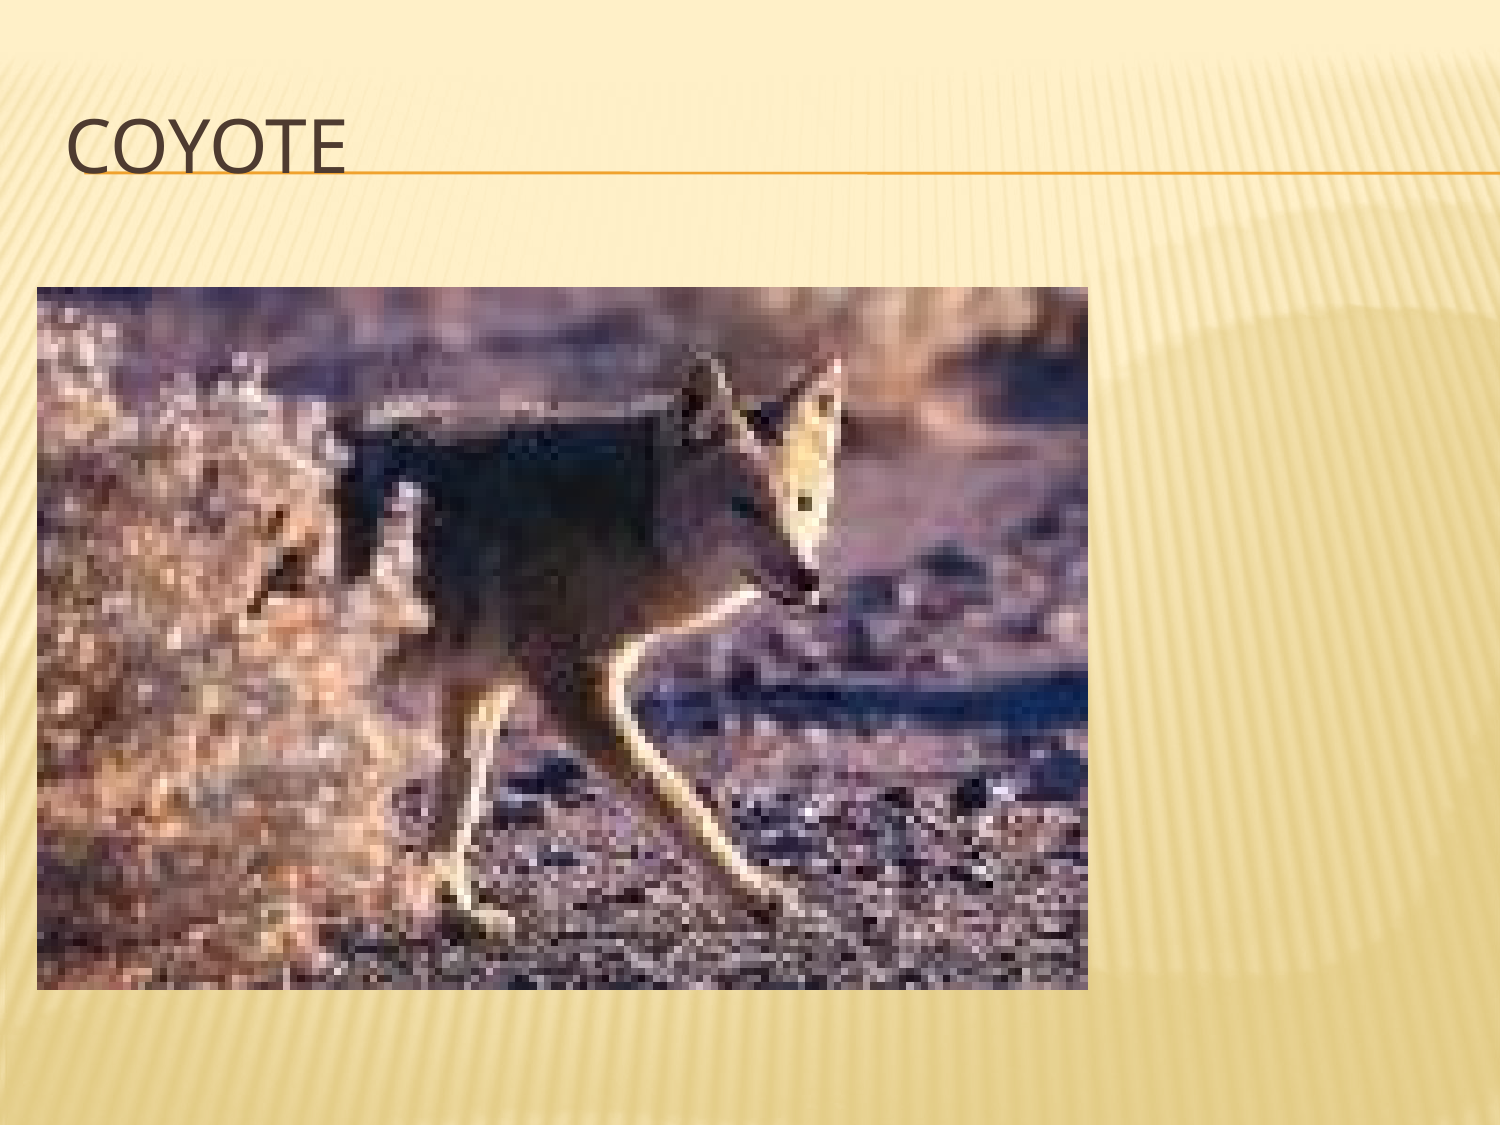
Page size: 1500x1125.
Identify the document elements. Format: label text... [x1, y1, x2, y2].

title Coyote [50, 75, 1475, 213]
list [37, 287, 1088, 991]
